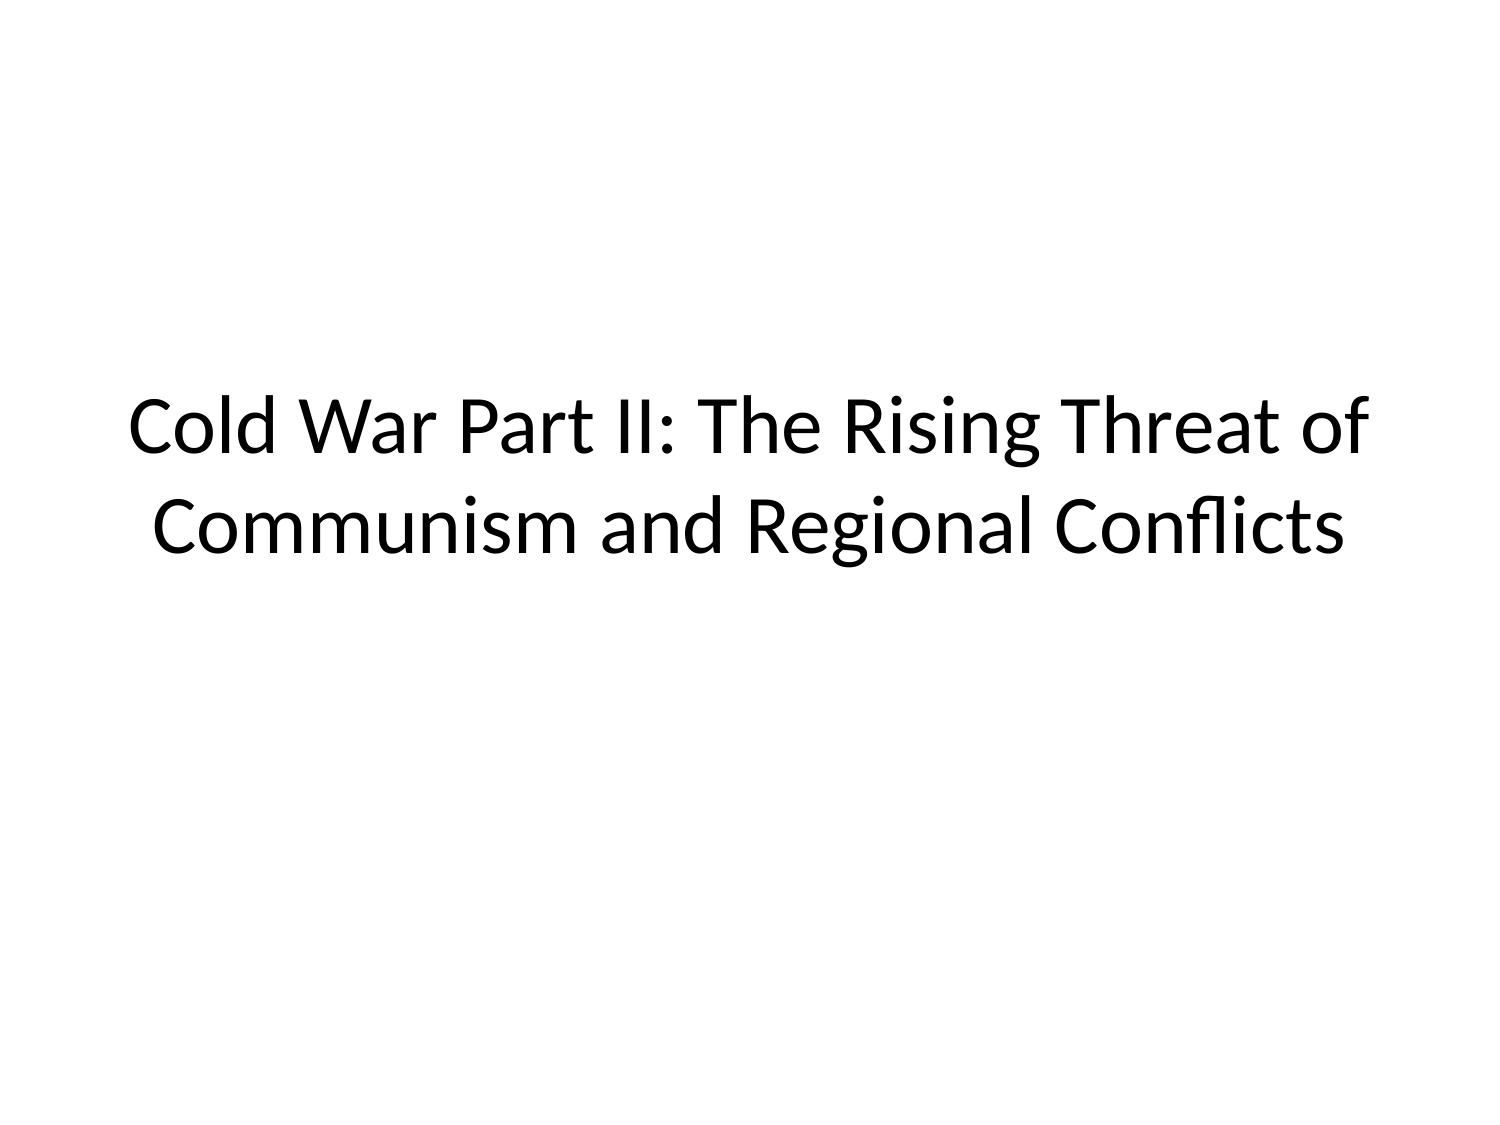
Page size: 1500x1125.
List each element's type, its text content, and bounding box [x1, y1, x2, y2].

title Cold War Part II: The Rising Threat of Communism and Regional Conflicts [112, 349, 1388, 591]
